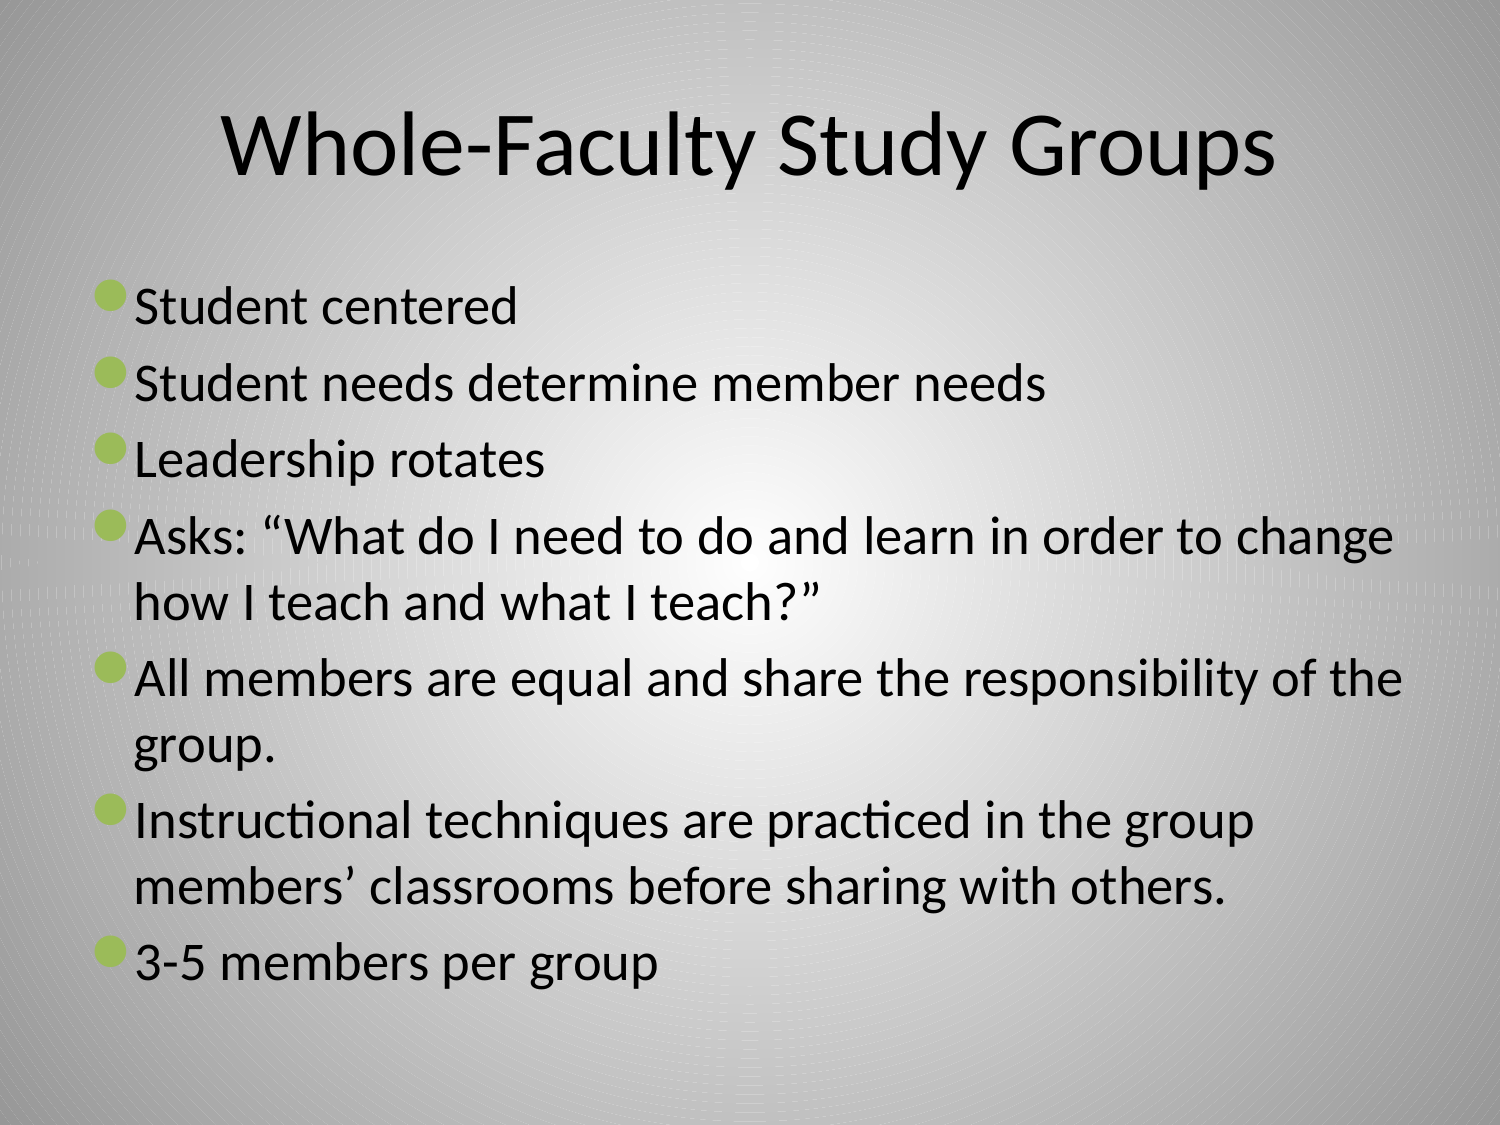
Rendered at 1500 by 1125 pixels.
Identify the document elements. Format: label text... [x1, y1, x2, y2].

list Student centered Student needs determine member needs Leadership rotates Asks: “What do I need to do and learn in order to change how I teach and what I teach?” All members are equal and share the responsibility of the group. Instructional techniques are practiced in the group members’ classrooms before sharing with others. 3-5 members per group [75, 262, 1425, 1005]
title Whole-Faculty Study Groups [75, 45, 1425, 233]
